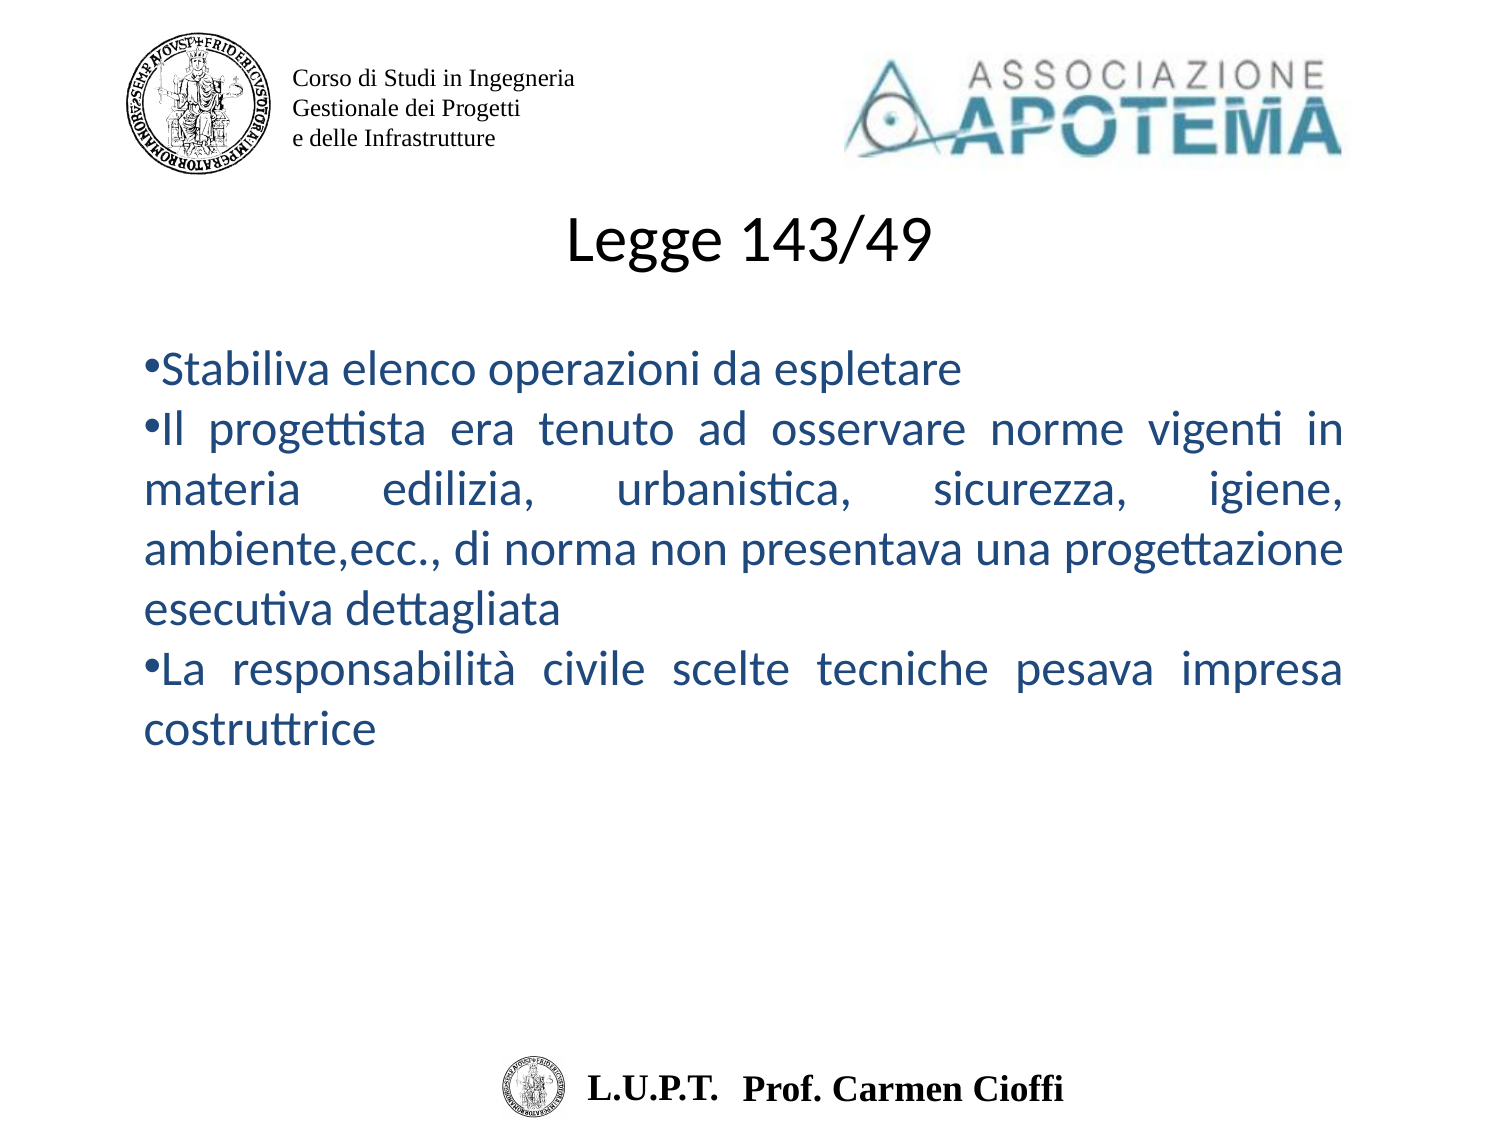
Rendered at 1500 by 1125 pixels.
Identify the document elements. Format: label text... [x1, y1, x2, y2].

text_box Corso di Studi in Ingegneria Gestionale dei Progetti e delle Infrastrutture [277, 54, 597, 160]
picture [123, 30, 273, 176]
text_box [501, 1055, 751, 1118]
text_box Stabiliva elenco operazioni da espletare Il progettista era tenuto ad osservare norme vigenti in materia edilizia, urbanistica, sicurezza, igiene, ambiente,ecc., di norma non presentava una progettazione esecutiva dettagliata La responsabilità civile scelte tecniche pesava impresa costruttrice [128, 328, 1360, 763]
subtitle Prof. Carmen Cioffi [752, 1056, 1105, 1116]
picture [844, 30, 1353, 175]
text_box Legge 143/49 [339, 187, 1161, 283]
